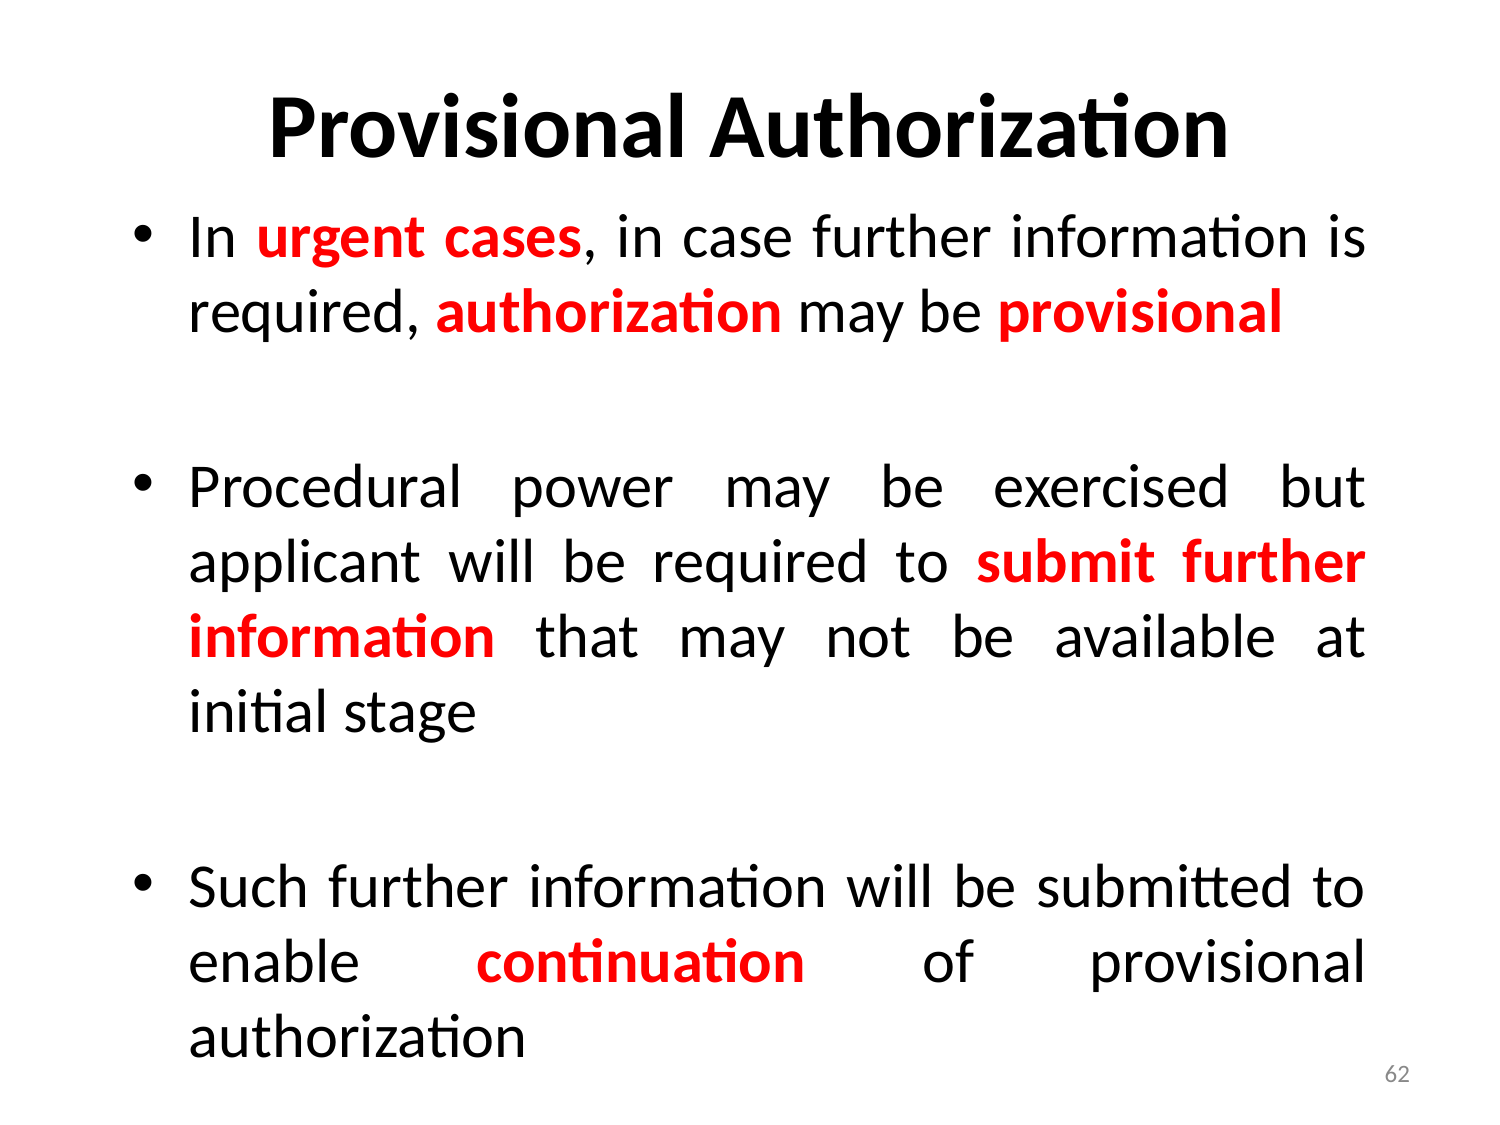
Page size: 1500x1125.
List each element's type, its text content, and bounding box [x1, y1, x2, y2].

title Provisional Authorization [75, 27, 1425, 216]
text_box In urgent cases, in case further information is required, authorization may be provisional Procedural power may be exercised but applicant will be required to submit further information that may not be available at initial stage Such further information will be submitted to enable continuation of provisional authorization [117, 187, 1383, 959]
slide_number 62 [1074, 1042, 1425, 1103]
